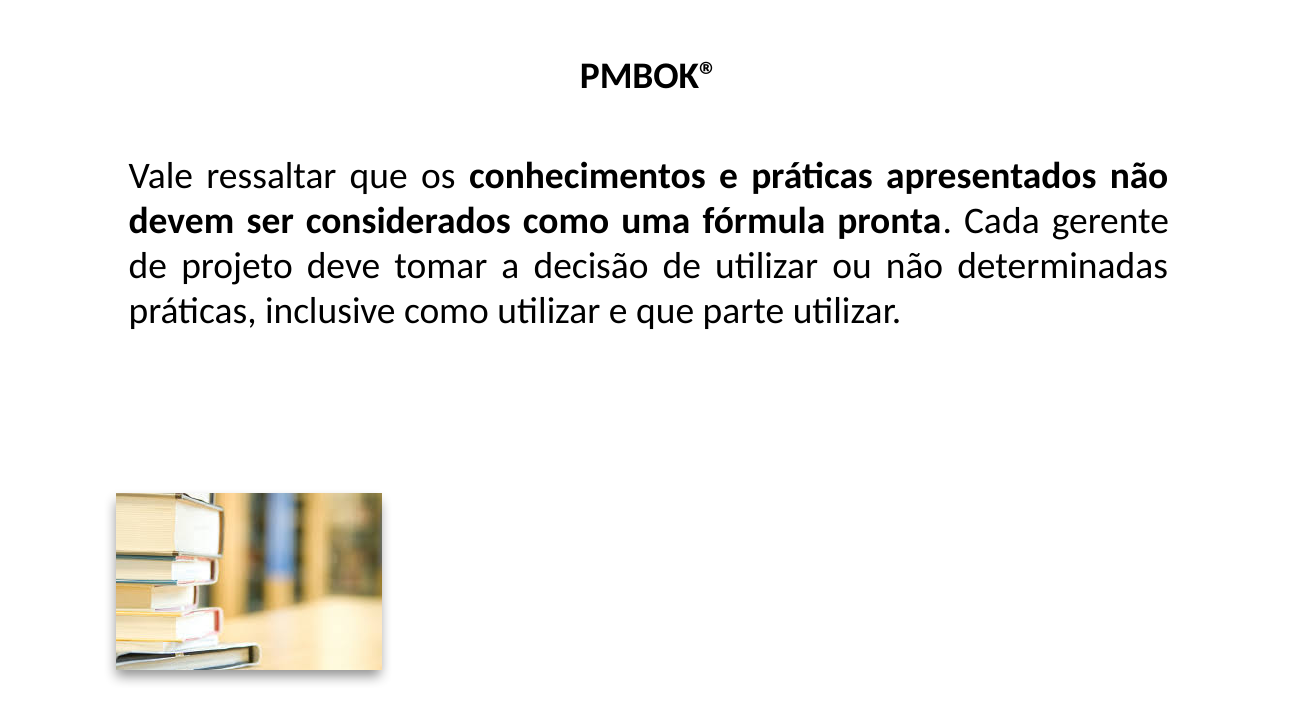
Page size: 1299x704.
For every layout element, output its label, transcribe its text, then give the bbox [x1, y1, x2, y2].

text_box PMBOK® [0, 43, 1299, 104]
picture [116, 493, 382, 670]
text_box Vale ressaltar que os conhecimentos e práticas apresentados não devem ser considerados como uma fórmula pronta. Cada gerente de projeto deve tomar a decisão de utilizar ou não determinadas práticas, inclusive como utilizar e que parte utilizar. [117, 145, 1181, 559]
